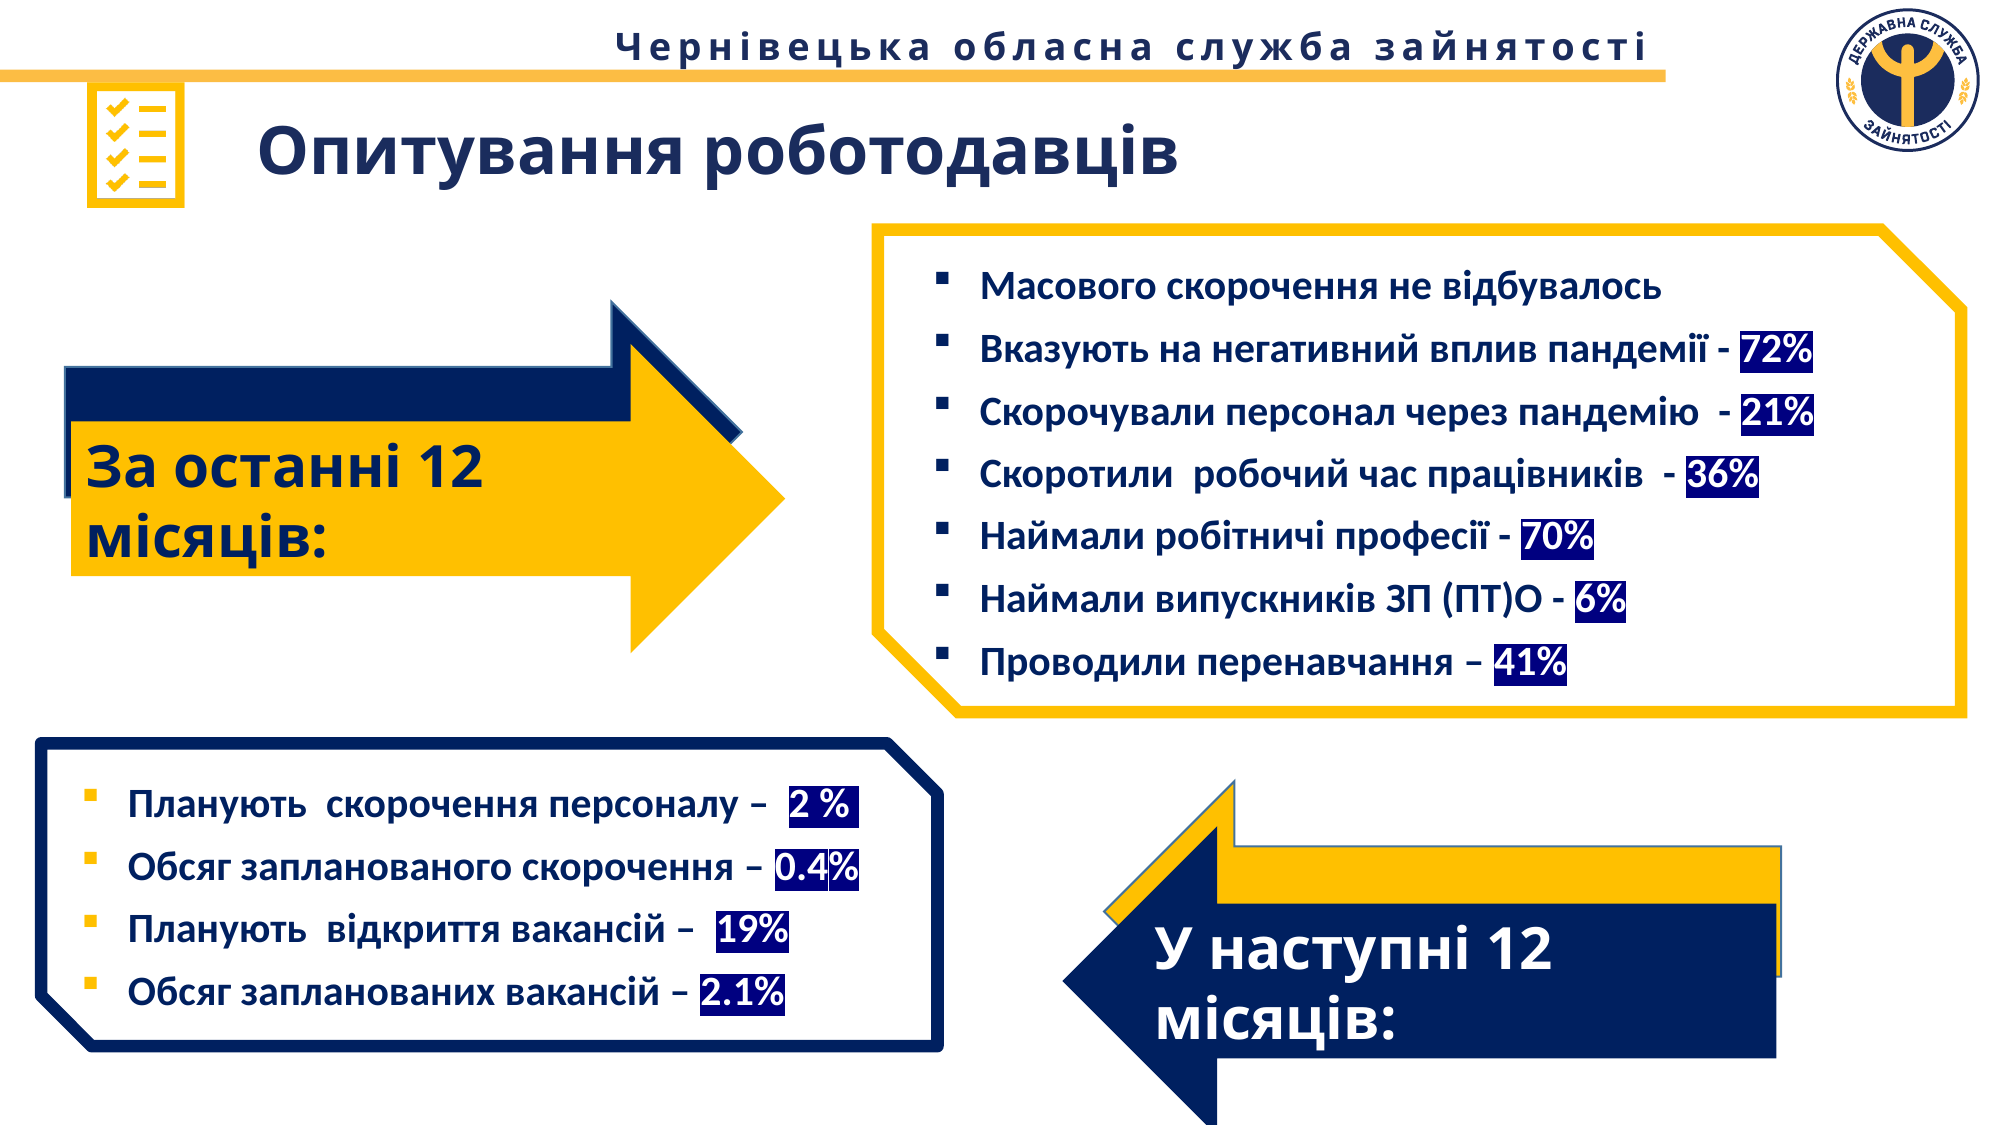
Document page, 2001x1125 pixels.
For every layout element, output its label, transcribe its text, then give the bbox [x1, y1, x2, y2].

picture [60, 69, 211, 220]
text_box Планують скорочення персоналу – 2 % Обсяг запланованого скорочення – 0.4% Планують відкриття вакансій – 19% Обсяг запланованих вакансій – 2.1% [41, 743, 938, 1047]
text_box [0, 68, 1667, 83]
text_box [1829, 1, 1988, 160]
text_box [64, 301, 786, 563]
title Опитування роботодавців [241, 109, 1688, 197]
text_box Масового скорочення не відбувалось Вказують на негативний вплив пандемії - 72% Скорочували персонал через пандемію - 21% Скоротили робочий час працівників - 36% Наймали робітничі професії - 70% Наймали випускників ЗП (ПТ)О - 6% Проводили перенавчання – 41% [876, 228, 1963, 714]
text_box Чернівецька обласна служба зайнятості [600, 15, 1666, 76]
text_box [1062, 781, 1782, 1042]
